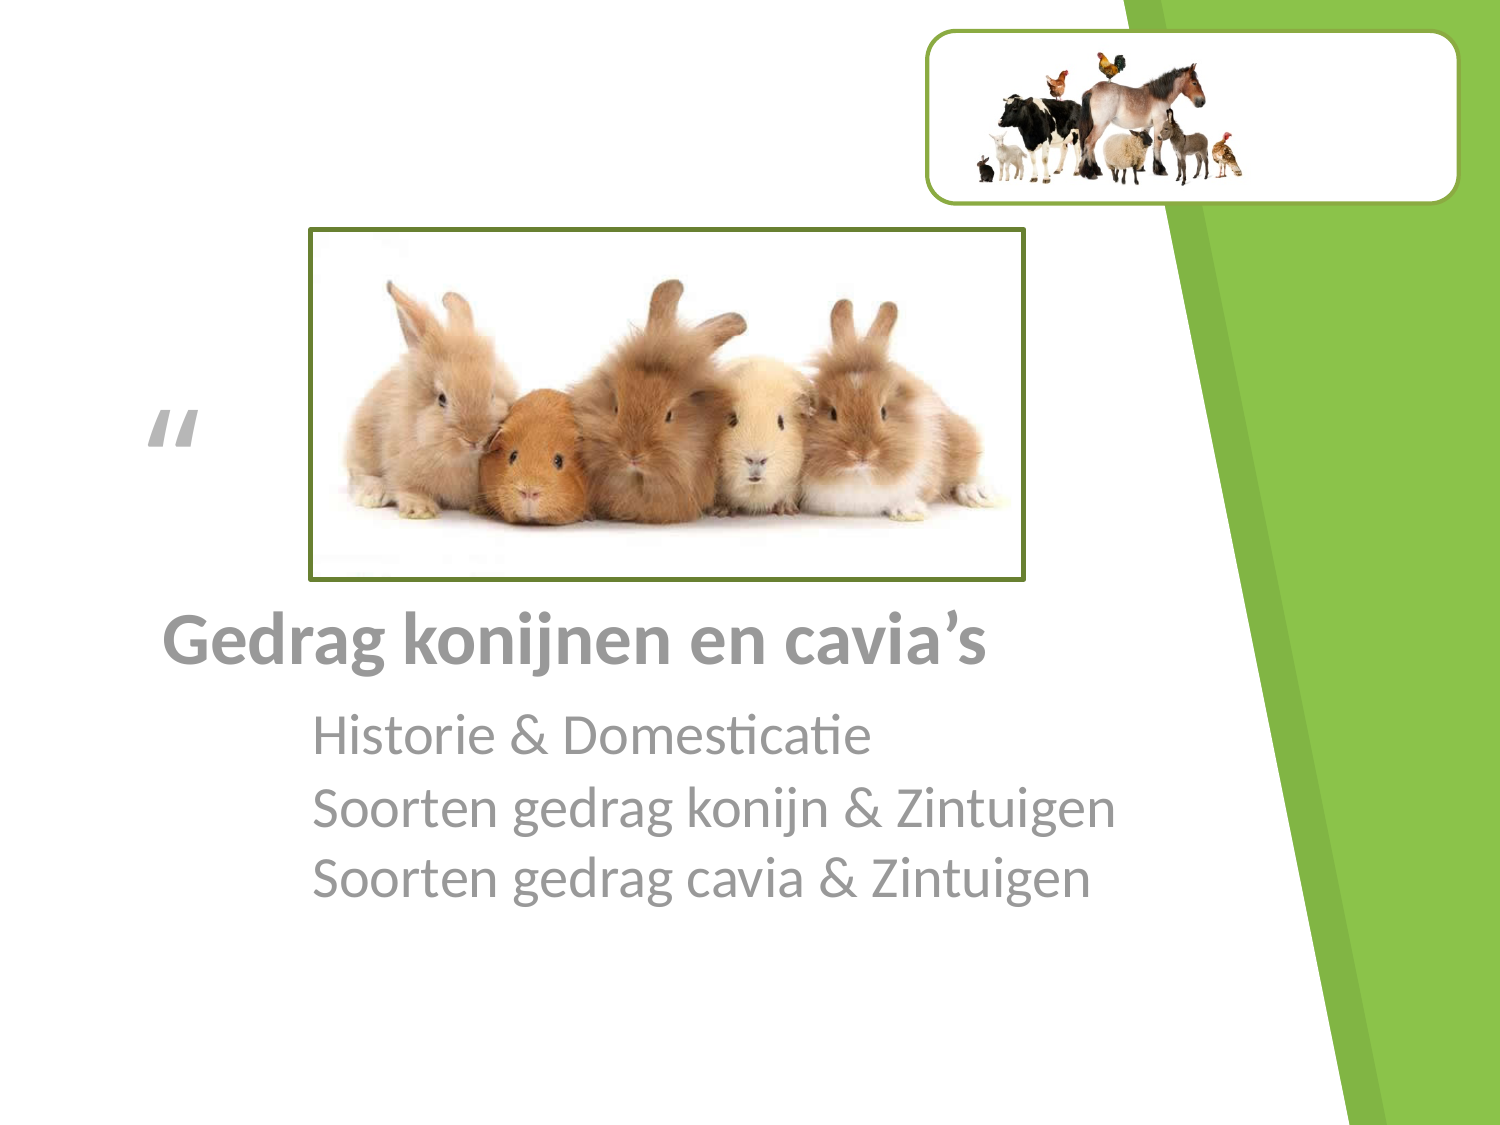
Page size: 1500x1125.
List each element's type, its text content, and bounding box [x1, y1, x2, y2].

picture [312, 231, 1022, 578]
list Gedrag konijnen en cavia’s Historie & Domesticatie Soorten gedrag konijn & Zintuigen Soorten gedrag cavia & Zintuigen [147, 574, 1328, 1068]
text_box [925, 28, 1461, 206]
picture [974, 42, 1260, 191]
